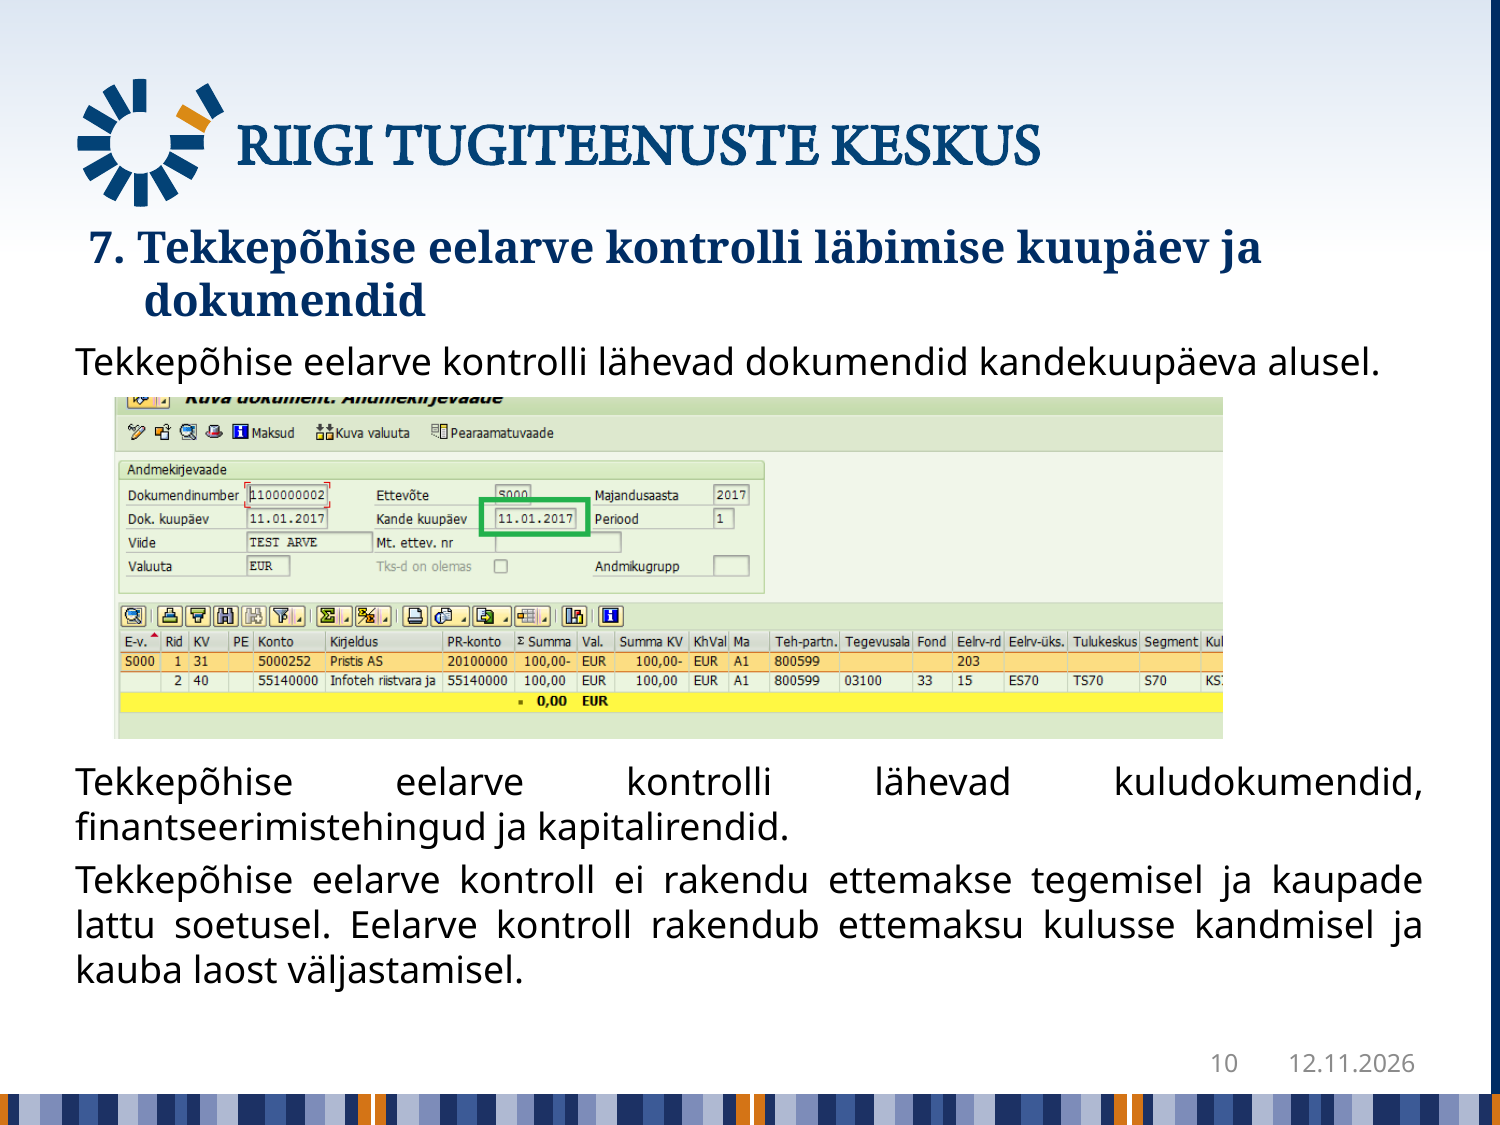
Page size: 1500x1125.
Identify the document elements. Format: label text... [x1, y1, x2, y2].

title 7. Tekkepõhise eelarve kontrolli läbimise kuupäev ja dokumendid [88, 219, 1439, 327]
picture [111, 396, 1223, 740]
slide_number 10 [1139, 1035, 1254, 1095]
list Tekkepõhise eelarve kontrolli lähevad dokumendid kandekuupäeva alusel. Tekkepõhise eelarve kontrolli lähevad kuludokumendid, finantseerimistehingud ja kapitalirendid. Tekkepõhise eelarve kontroll ei rakendu ettemakse tegemisel ja kaupade lattu soetusel. Eelarve kontroll rakendub ettemaksu kulusse kandmisel ja kauba laost väljastamisel. [75, 338, 1425, 1012]
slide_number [1269, 1035, 1431, 1095]
